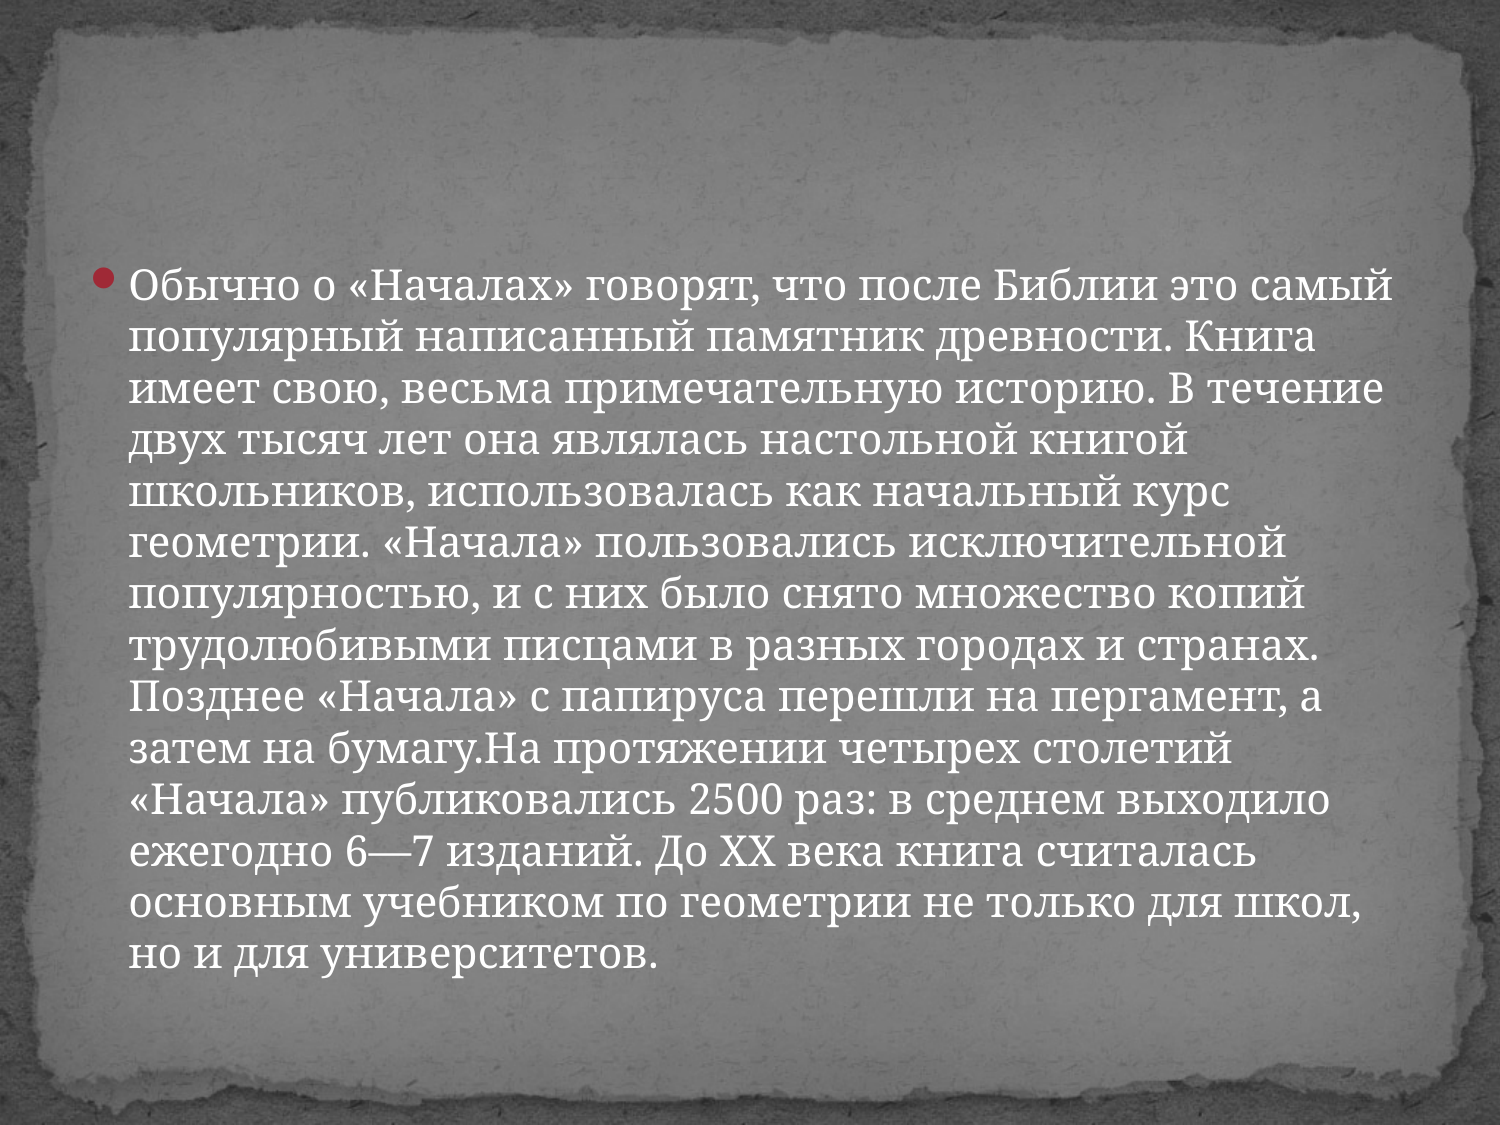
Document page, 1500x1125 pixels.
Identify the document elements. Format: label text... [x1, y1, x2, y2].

list Обычно о «Началах» говорят, что после Библии это самый популярный написанный памятник древности. Книга имеет свою, весьма примечательную историю. В течение двух тысяч лет она являлась настольной книгой школьников, использовалась как начальный курс геометрии. «Начала» пользовались исключительной популярностью, и с них было снято множество копий трудолюбивыми писцами в разных городах и странах. Позднее «Начала» с папируса перешли на пергамент, а затем на бумагу.На протяжении четырех столетий «Начала» публиковались 2500 раз: в среднем выходило ежегодно 6—7 изданий. До XX века книга считалась основным учебником по геометрии не только для школ, но и для университетов. [74, 249, 1426, 1001]
